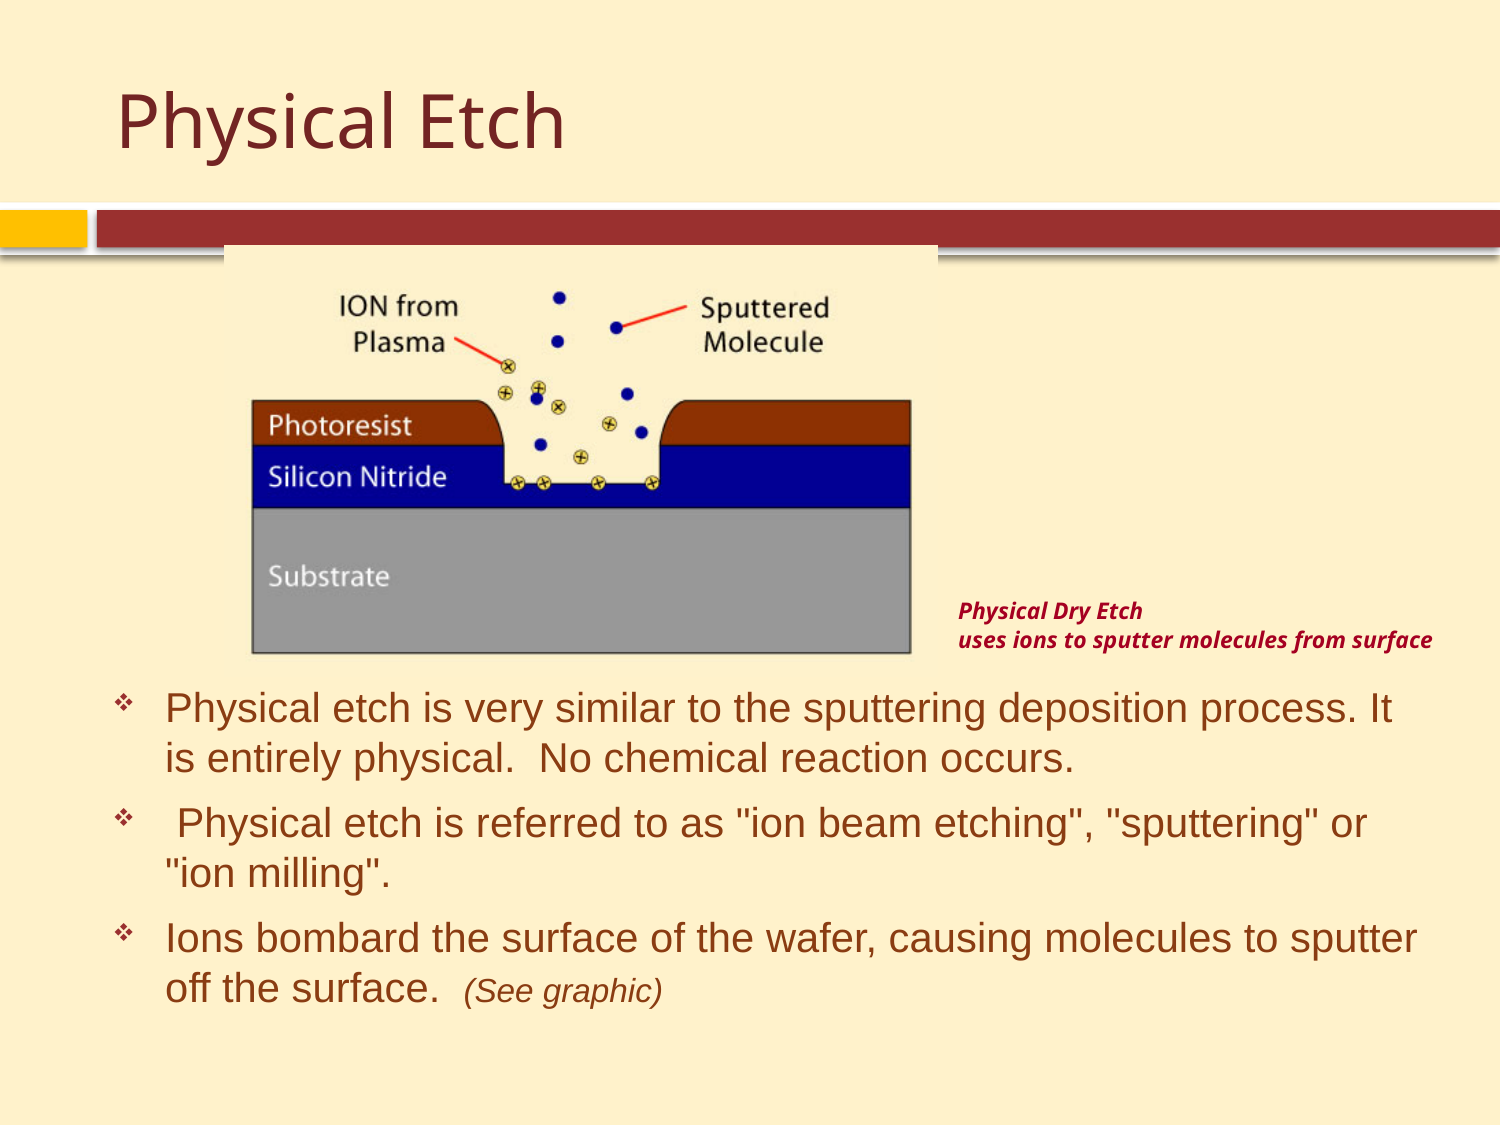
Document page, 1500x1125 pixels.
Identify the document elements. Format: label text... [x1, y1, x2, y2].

picture [224, 245, 938, 678]
title Physical Etch [100, 37, 1438, 200]
list Physical etch is very similar to the sputtering deposition process. It is entirely physical. No chemical reaction occurs. Physical etch is referred to as "ion beam etching", "sputtering" or "ion milling". Ions bombard the surface of the wafer, causing molecules to sputter off the surface. (See graphic) [97, 673, 1436, 1059]
text_box Physical Dry Etch uses ions to sputter molecules from surface [943, 589, 1500, 661]
